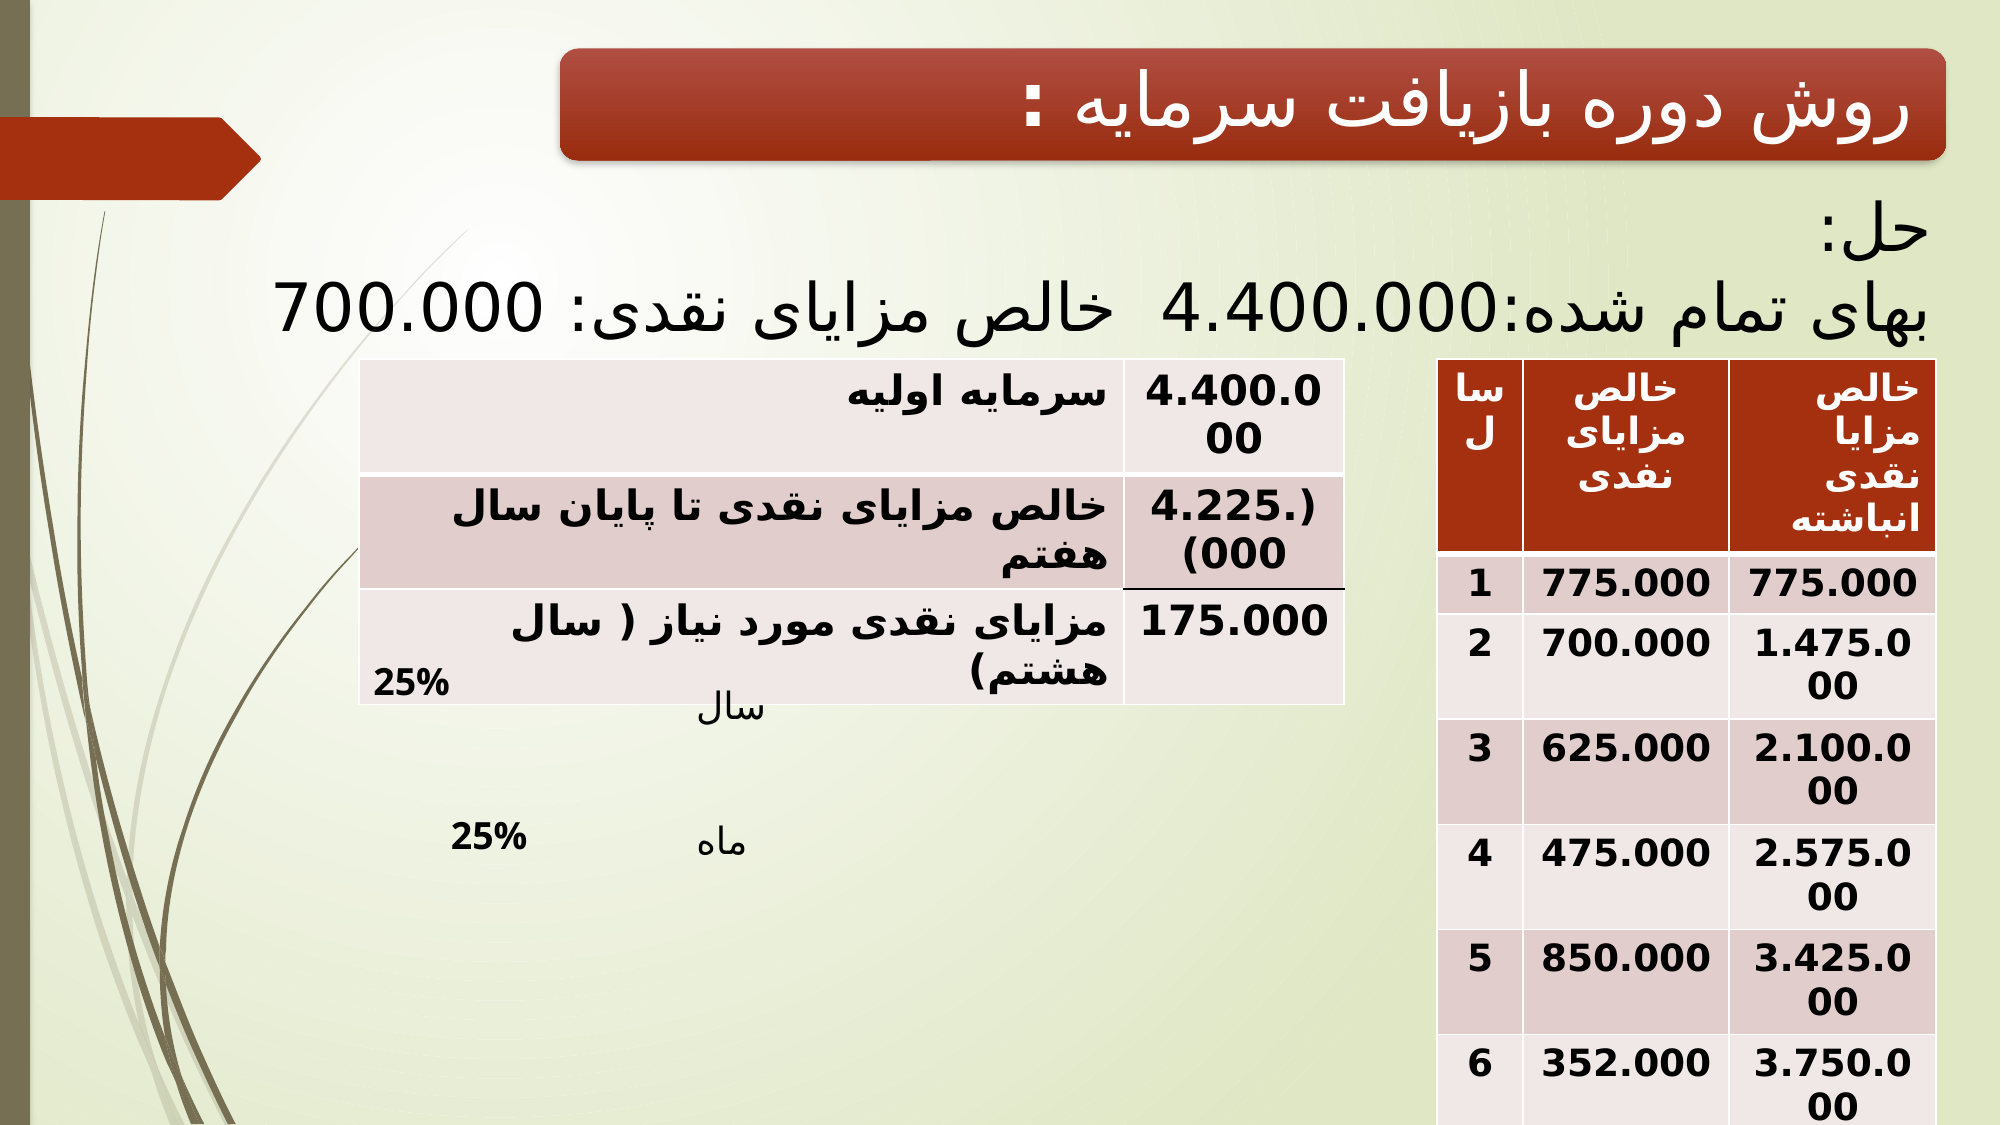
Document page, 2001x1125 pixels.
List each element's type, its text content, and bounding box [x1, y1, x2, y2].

table_cell 2 [1438, 615, 1522, 718]
text_box حل: بهای تمام شده:4.400.000 خالص مزایای نقدی: 700.000 [169, 177, 1947, 352]
table_cell 700.000 [1524, 615, 1728, 718]
table_cell 175.000 [1125, 590, 1343, 704]
table_cell 352.000 [1524, 1035, 1728, 1125]
table_cell 1 [1438, 557, 1522, 613]
table_cell مزایای نقدی مورد نیاز ( سال هشتم) [360, 590, 1123, 704]
table_cell 6 [1438, 1035, 1522, 1125]
table_cell (4.225.000) [1125, 477, 1343, 588]
table_header سال [1438, 360, 1522, 551]
table_cell 2.100.000 [1730, 720, 1935, 824]
table_cell 850.000 [1524, 930, 1728, 1034]
table_header سرمایه اولیه [360, 360, 1123, 472]
table_cell 4 [1438, 825, 1522, 929]
table_cell 625.000 [1524, 720, 1728, 824]
table_cell 3.750.000 [1730, 1035, 1935, 1125]
table_cell خالص مزایای نقدی تا پایان سال هفتم [360, 477, 1123, 588]
table_header 4.400.000 [1125, 360, 1343, 472]
table_cell 1.475.000 [1730, 615, 1935, 718]
table_cell 3 [1438, 720, 1522, 824]
table_header خالص مزایای نفدی [1524, 360, 1728, 551]
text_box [559, 31, 1947, 161]
table_cell 775.000 [1524, 557, 1728, 613]
table_cell 775.000 [1730, 557, 1935, 613]
table_header خالص مزایا نقدی انباشته [1730, 360, 1935, 551]
table_cell 475.000 [1524, 825, 1728, 929]
table_cell 5 [1438, 930, 1522, 1034]
text_box سال ماه [681, 675, 782, 870]
table_cell 2.575.000 [1730, 825, 1935, 929]
table_cell 3.425.000 [1730, 930, 1935, 1034]
